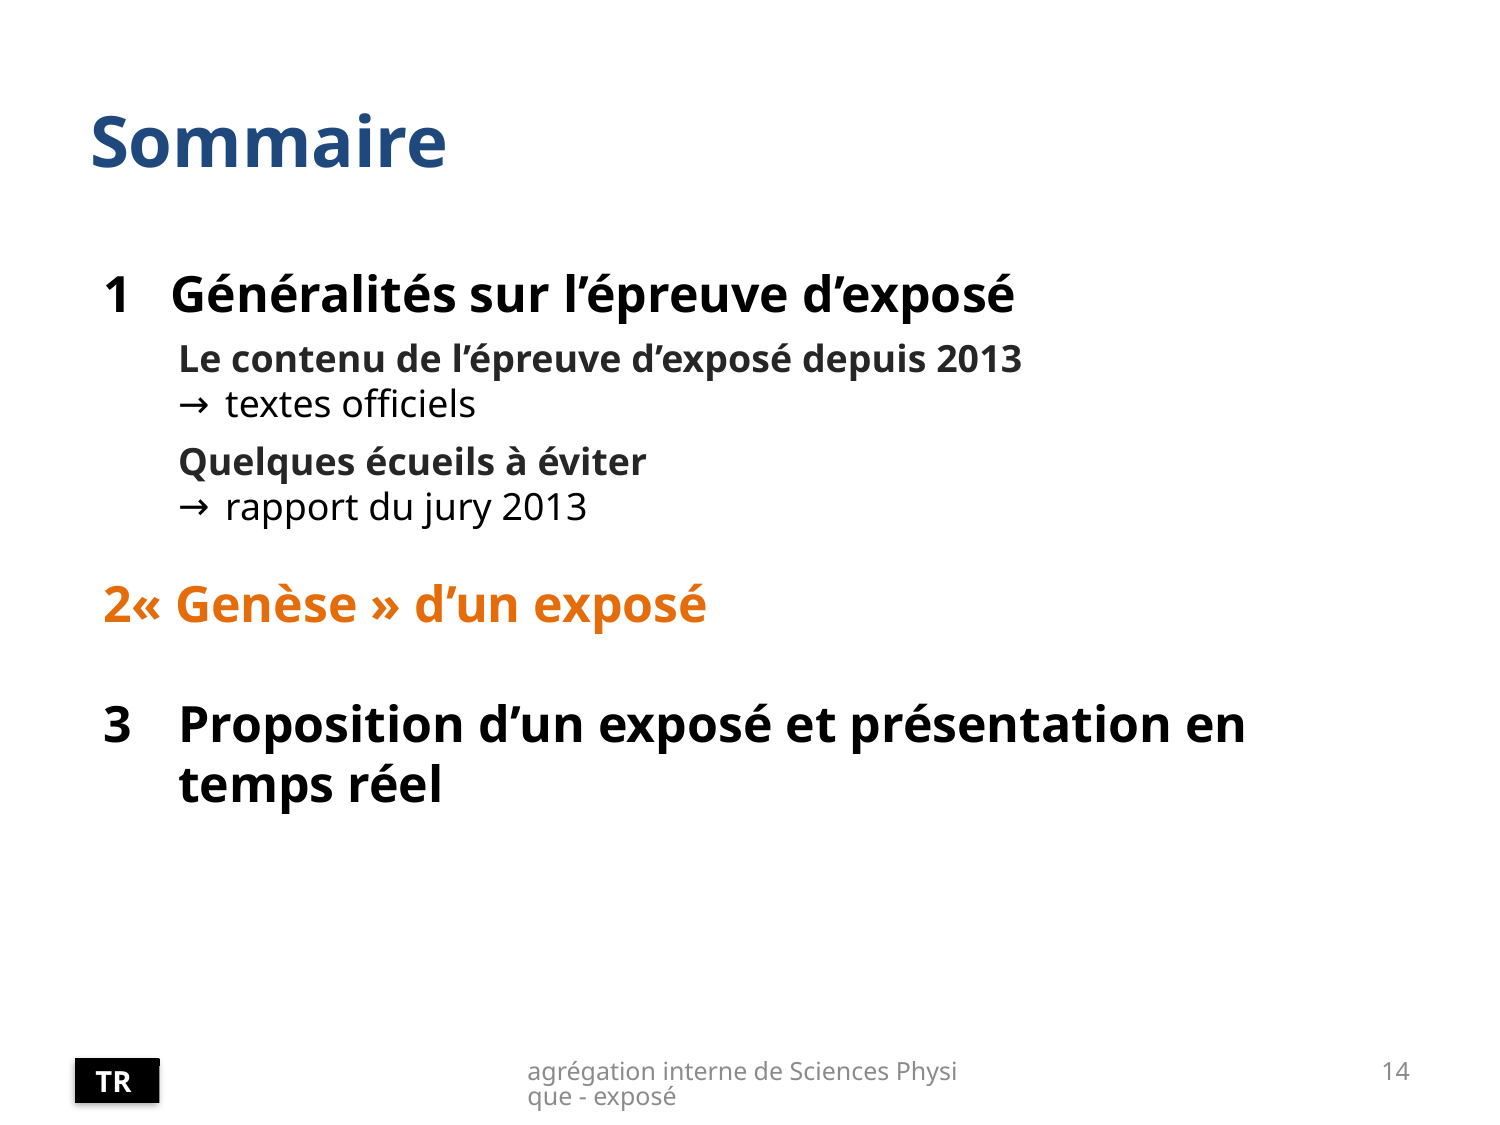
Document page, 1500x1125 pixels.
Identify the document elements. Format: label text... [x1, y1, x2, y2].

title Sommaire [75, 45, 1425, 233]
slide_number TR [75, 1058, 160, 1103]
footer agrégation interne de Sciences Physique - exposé [512, 1042, 988, 1103]
slide_number 14 [1074, 1042, 1425, 1103]
text_box 1 Généralités sur l’épreuve d’exposé Le contenu de l’épreuve d’exposé depuis 2013 textes officiels Quelques écueils à éviter rapport du jury 2013 « Genèse » d’un exposé Proposition d’un exposé et présentation en temps réel [88, 255, 1376, 821]
